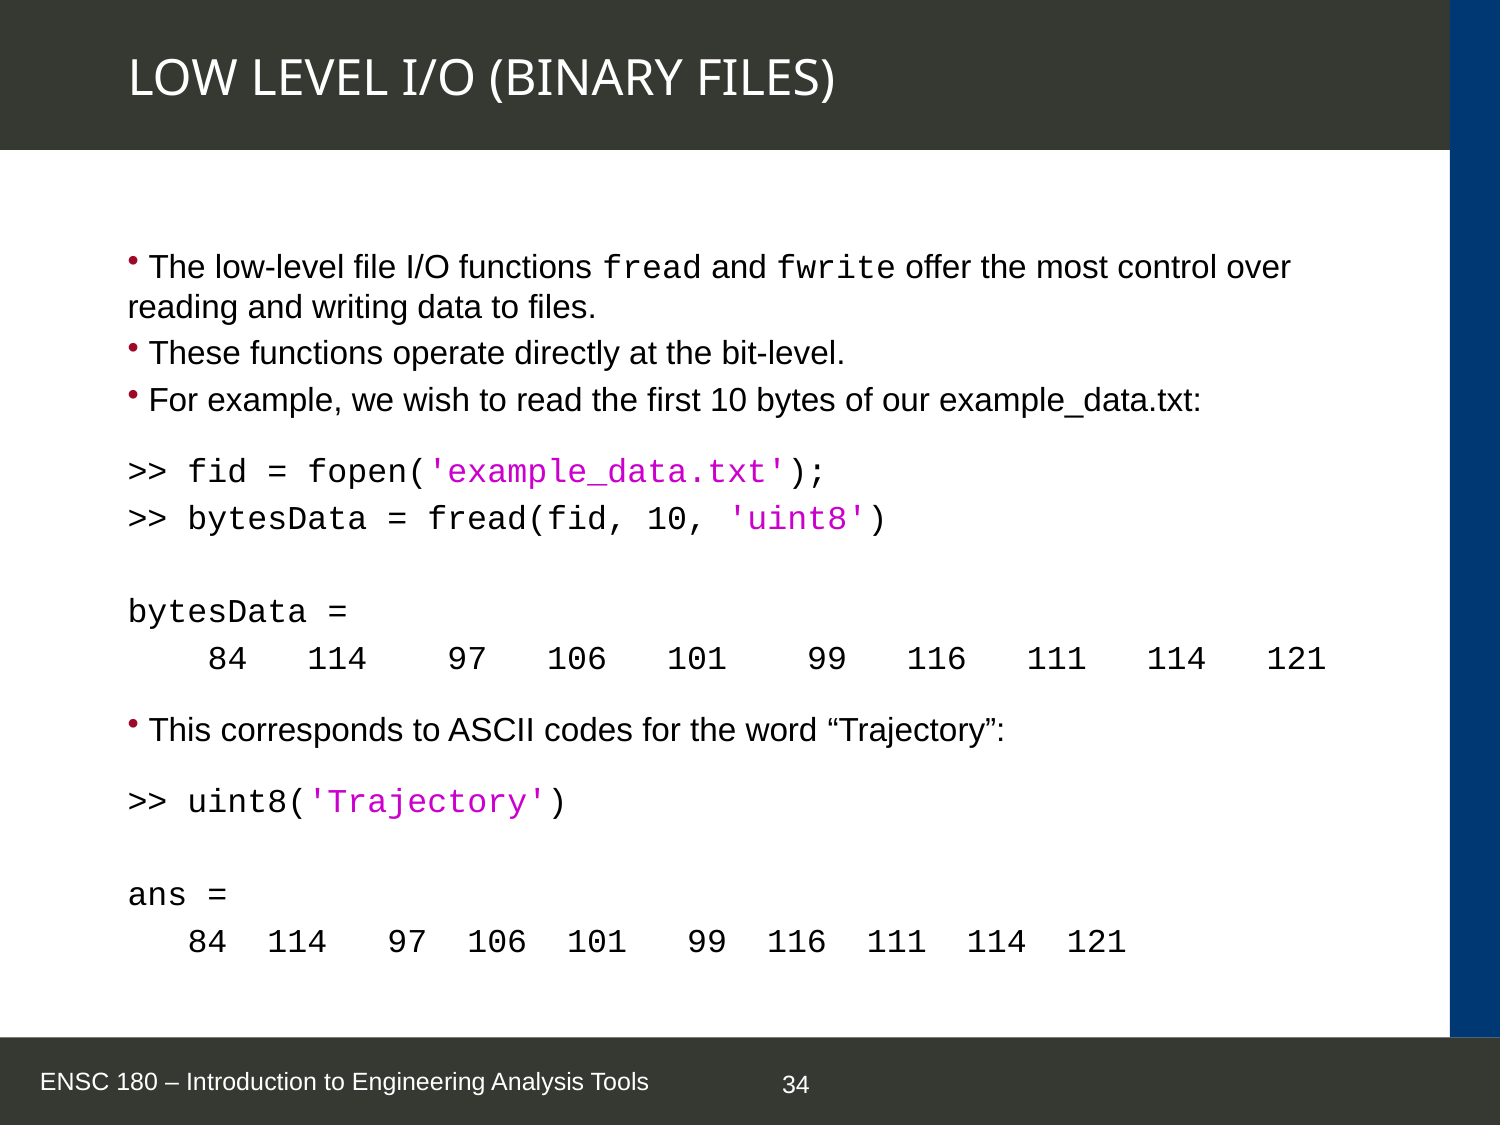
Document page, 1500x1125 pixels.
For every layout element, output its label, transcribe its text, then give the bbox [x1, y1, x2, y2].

title LOW LEVEL I/O (BINARY FILES) [112, 37, 1450, 138]
footer ENSC 180 – Introduction to Engineering Analysis Tools [24, 1057, 740, 1113]
list The low-level file I/O functions fread and fwrite offer the most control over reading and writing data to files. These functions operate directly at the bit-level. For example, we wish to read the first 10 bytes of our example_data.txt: >> fid = fopen('example_data.txt'); >> bytesData = fread(fid, 10, 'uint8') bytesData = 84 114 97 106 101 99 116 111 114 121 This corresponds to ASCII codes for the word “Trajectory”: >> uint8('Trajectory') ans = 84 114 97 106 101 99 116 111 114 121 [112, 237, 1388, 1029]
